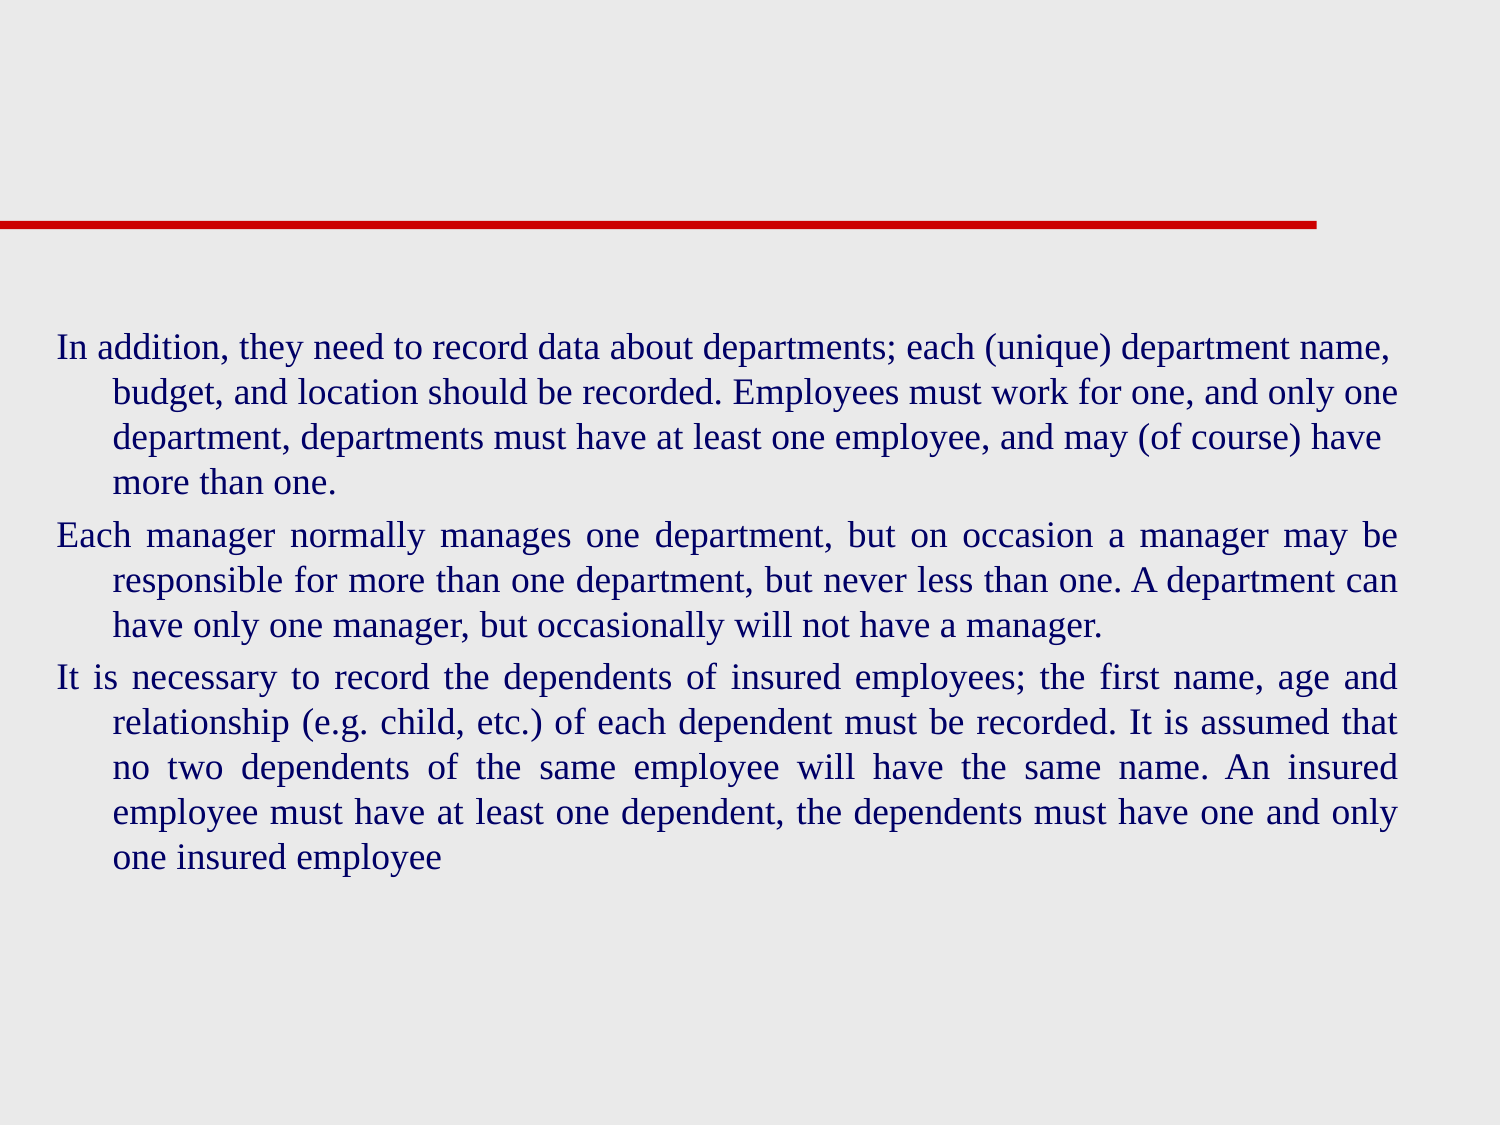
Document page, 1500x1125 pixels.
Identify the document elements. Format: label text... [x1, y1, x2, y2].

list In addition, they need to record data about departments; each (unique) department name, budget, and location should be recorded. Employees must work for one, and only one department, departments must have at least one employee, and may (of course) have more than one. Each manager normally manages one department, but on occasion a manager may be responsible for more than one department, but never less than one. A department can have only one manager, but occasionally will not have a manager. It is necessary to record the dependents of insured employees; the first name, age and relationship (e.g. child, etc.) of each dependent must be recorded. It is assumed that no two dependents of the same employee will have the same name. An insured employee must have at least one dependent, the dependents must have one and only one insured employee [41, 314, 1416, 1059]
